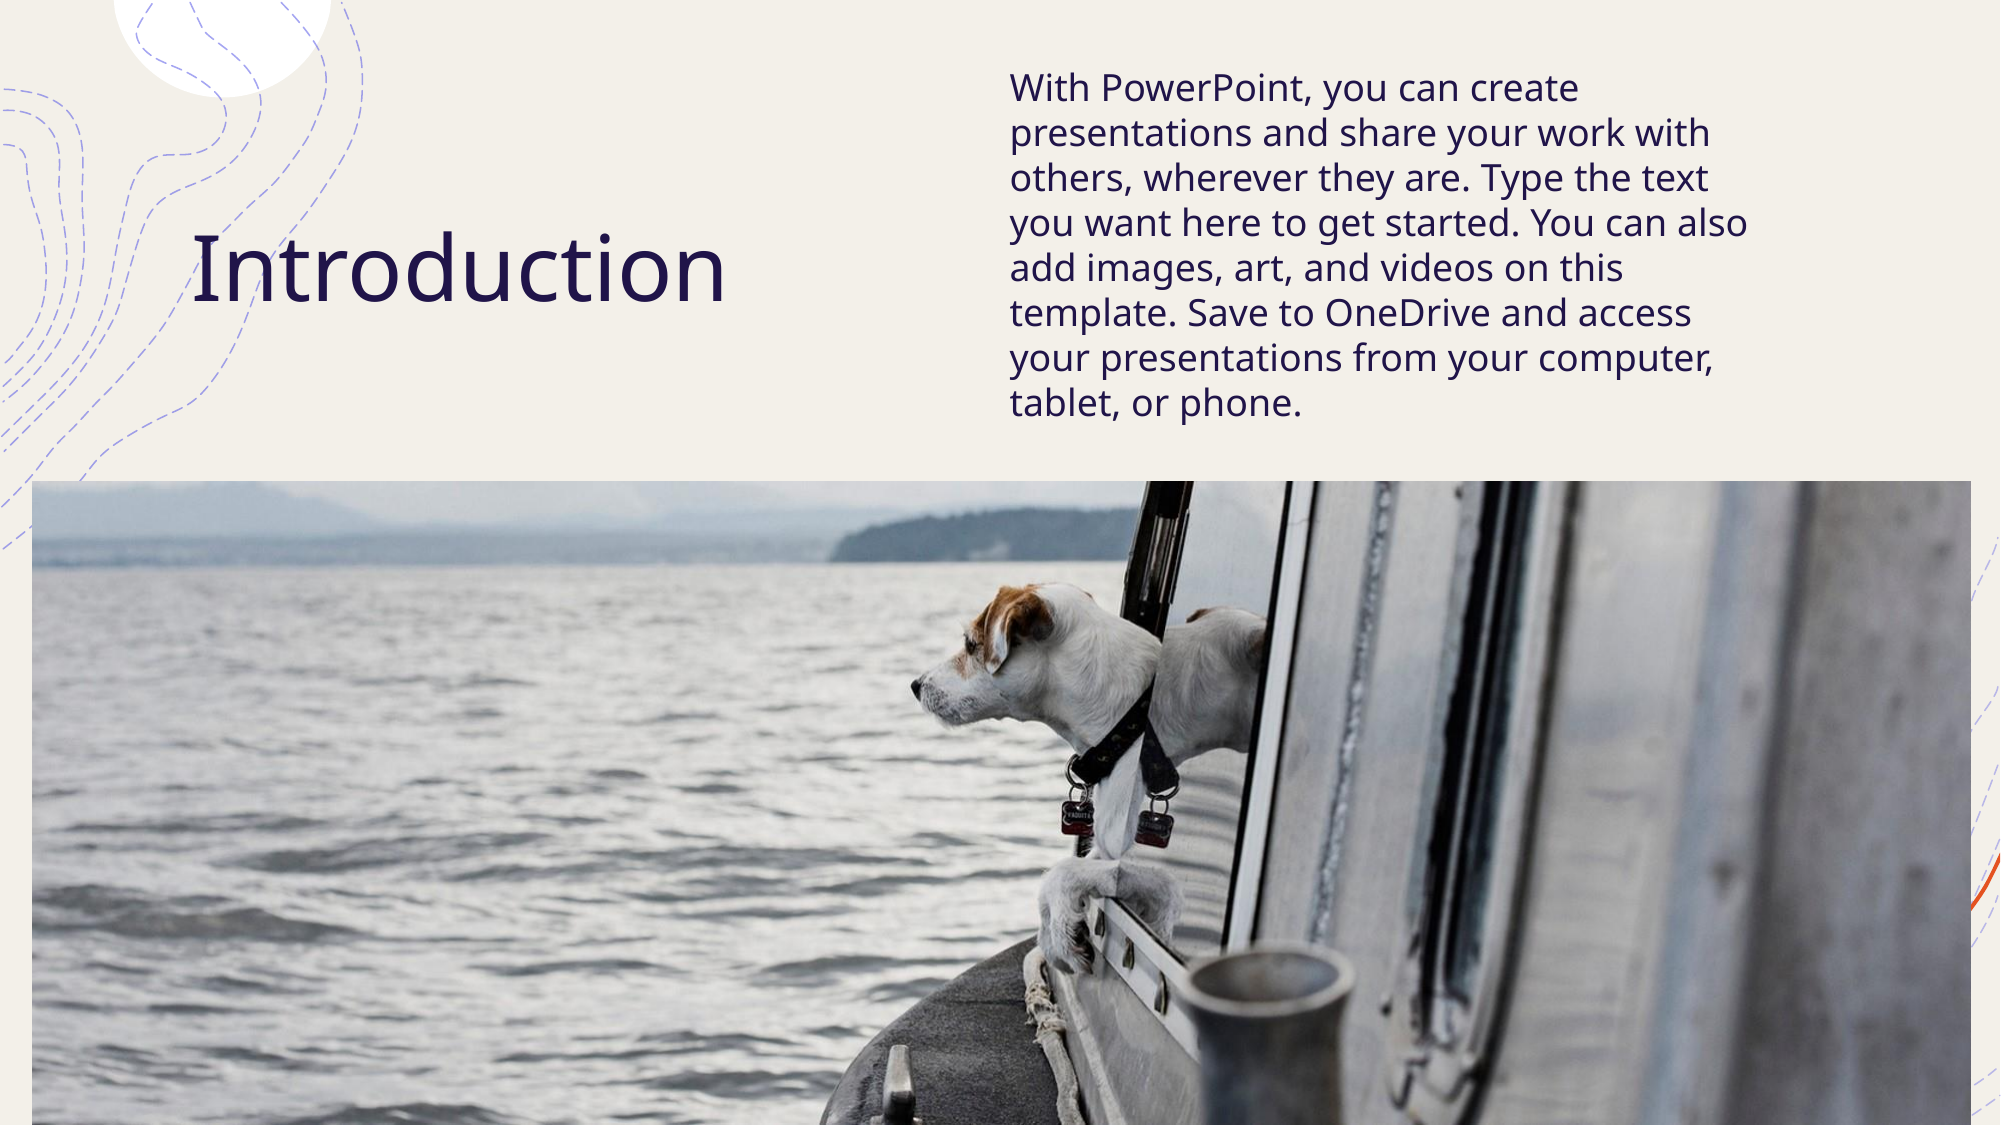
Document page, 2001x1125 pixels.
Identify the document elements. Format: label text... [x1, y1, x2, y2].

picture [32, 481, 1971, 1125]
title Introduction [176, 26, 963, 481]
list With PowerPoint, you can create presentations and share your work with others, wherever they are. Type the text you want here to get started. You can also add images, art, and videos on this template. Save to OneDrive and access your presentations from your computer, tablet, or phone. [994, 27, 1781, 460]
